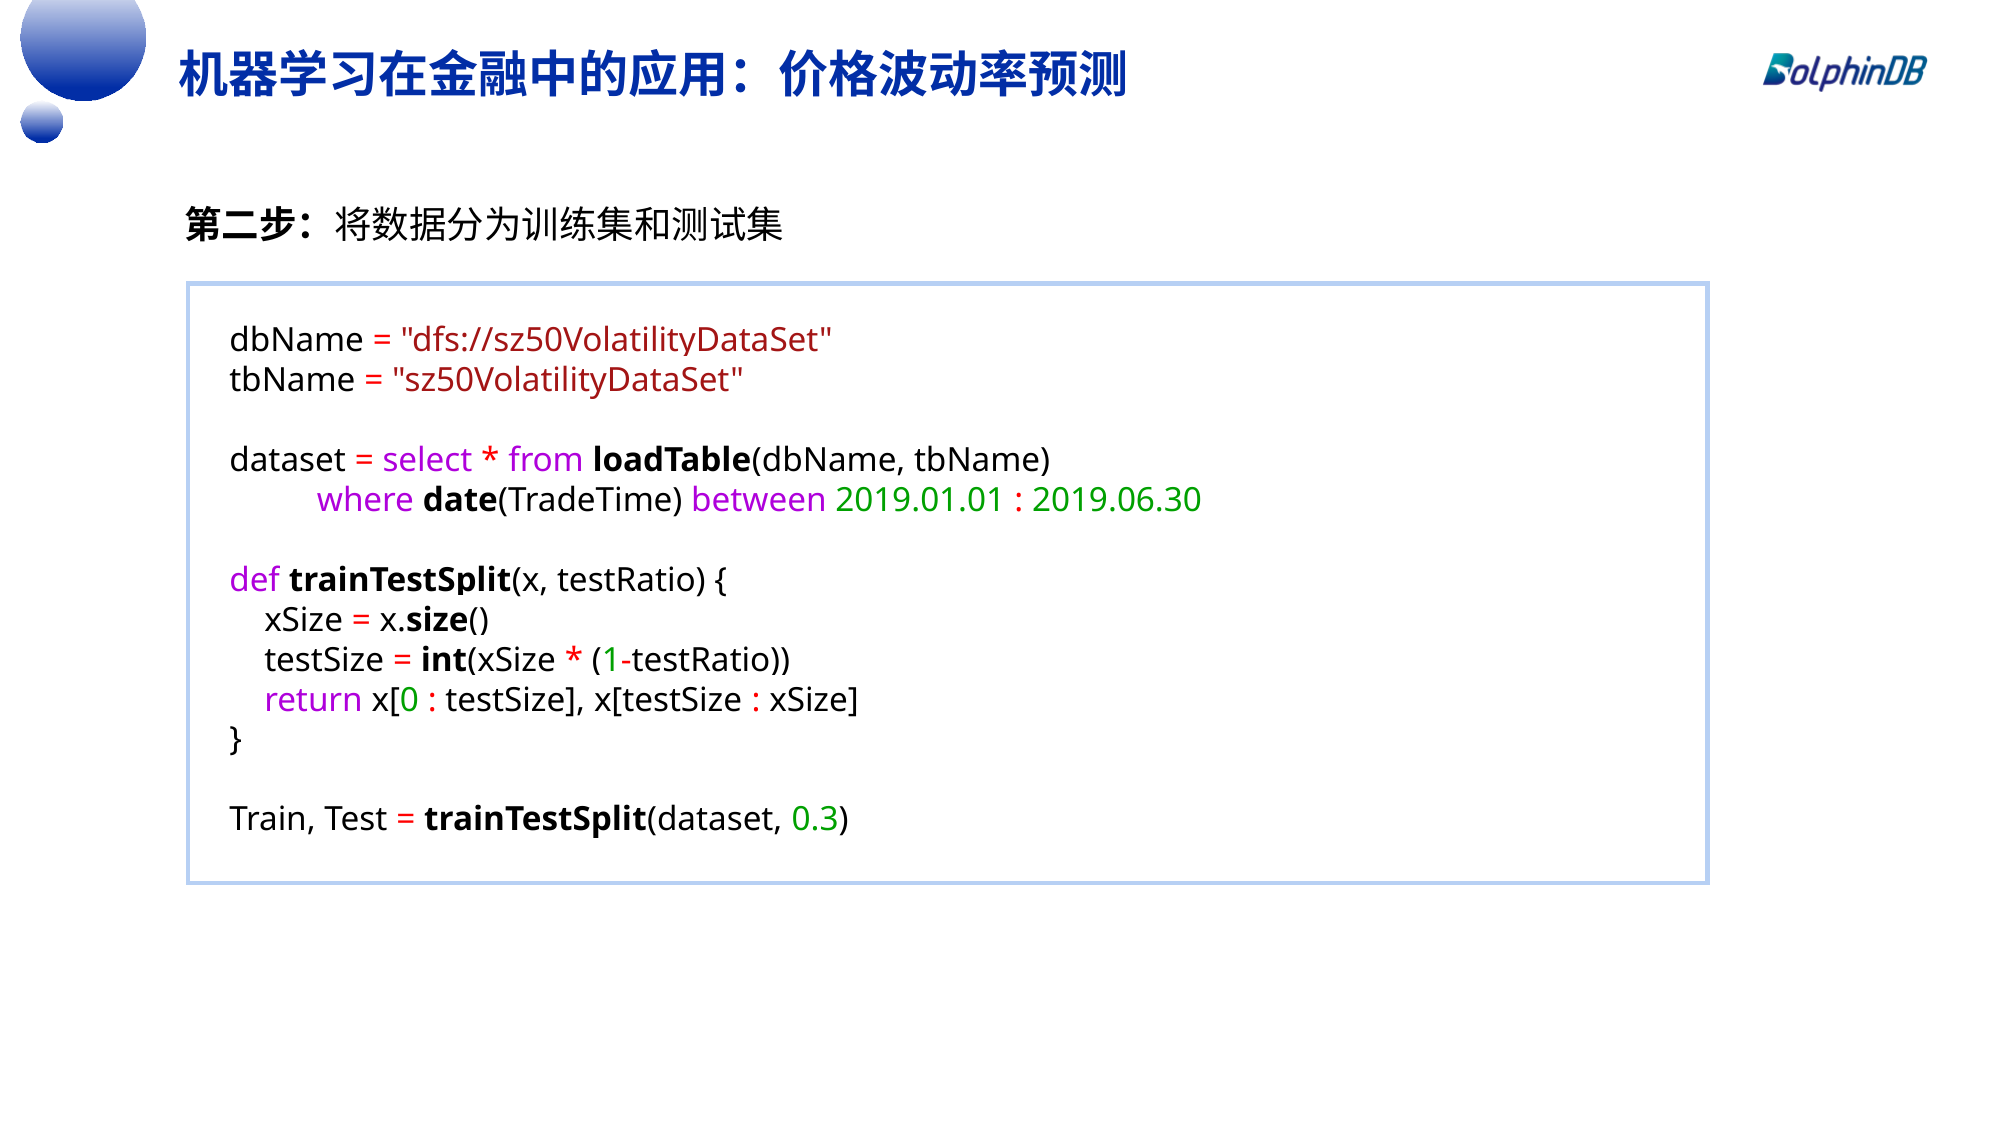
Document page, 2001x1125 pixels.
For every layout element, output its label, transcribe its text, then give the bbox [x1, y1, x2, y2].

text_box 第二步：将数据分为训练集和测试集 [169, 193, 1335, 257]
text_box 机器学习在金融中的应用：价格波动率预测 [163, 35, 1545, 110]
text_box [19, 0, 147, 102]
picture [1755, 47, 1929, 93]
text_box [187, 282, 1708, 884]
text_box [19, 99, 64, 144]
